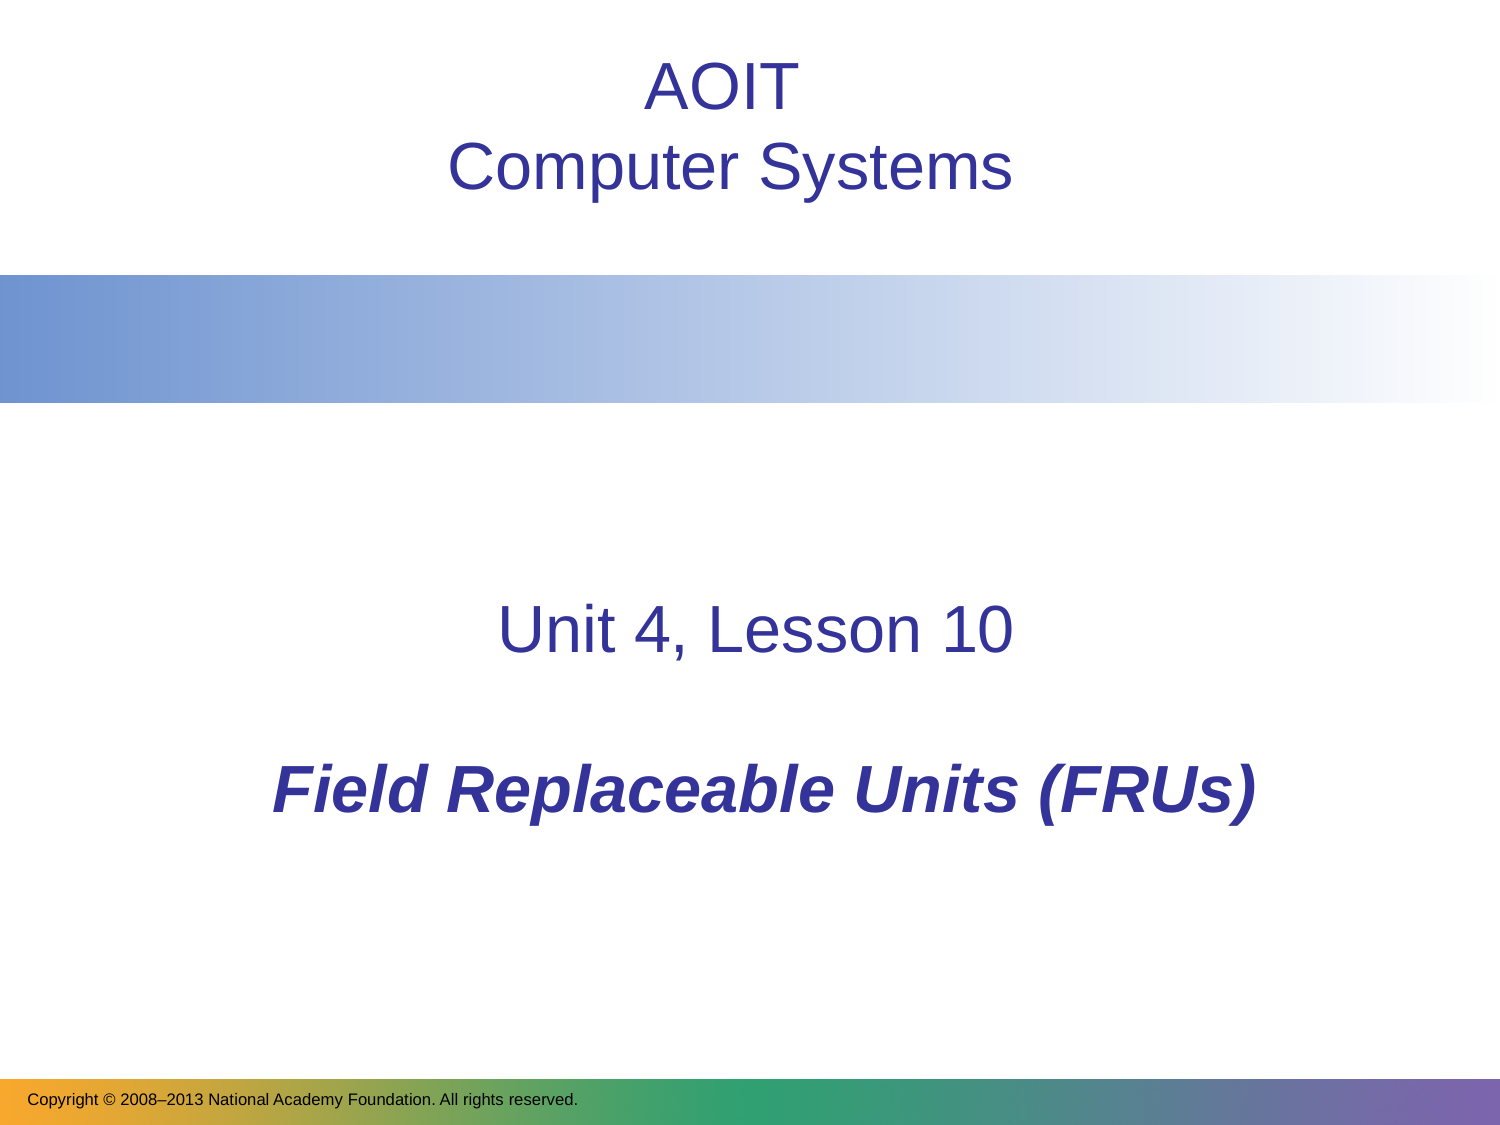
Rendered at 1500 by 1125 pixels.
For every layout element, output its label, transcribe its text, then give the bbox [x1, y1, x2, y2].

picture [0, 1079, 1500, 1125]
text_box AOIT Computer Systems [124, 62, 1338, 263]
title Unit 4, Lesson 10 Field Replaceable Units (FRUs) [37, 449, 1476, 963]
text_box Copyright © 2008–2013 National Academy Foundation. All rights reserved. [12, 1083, 595, 1117]
